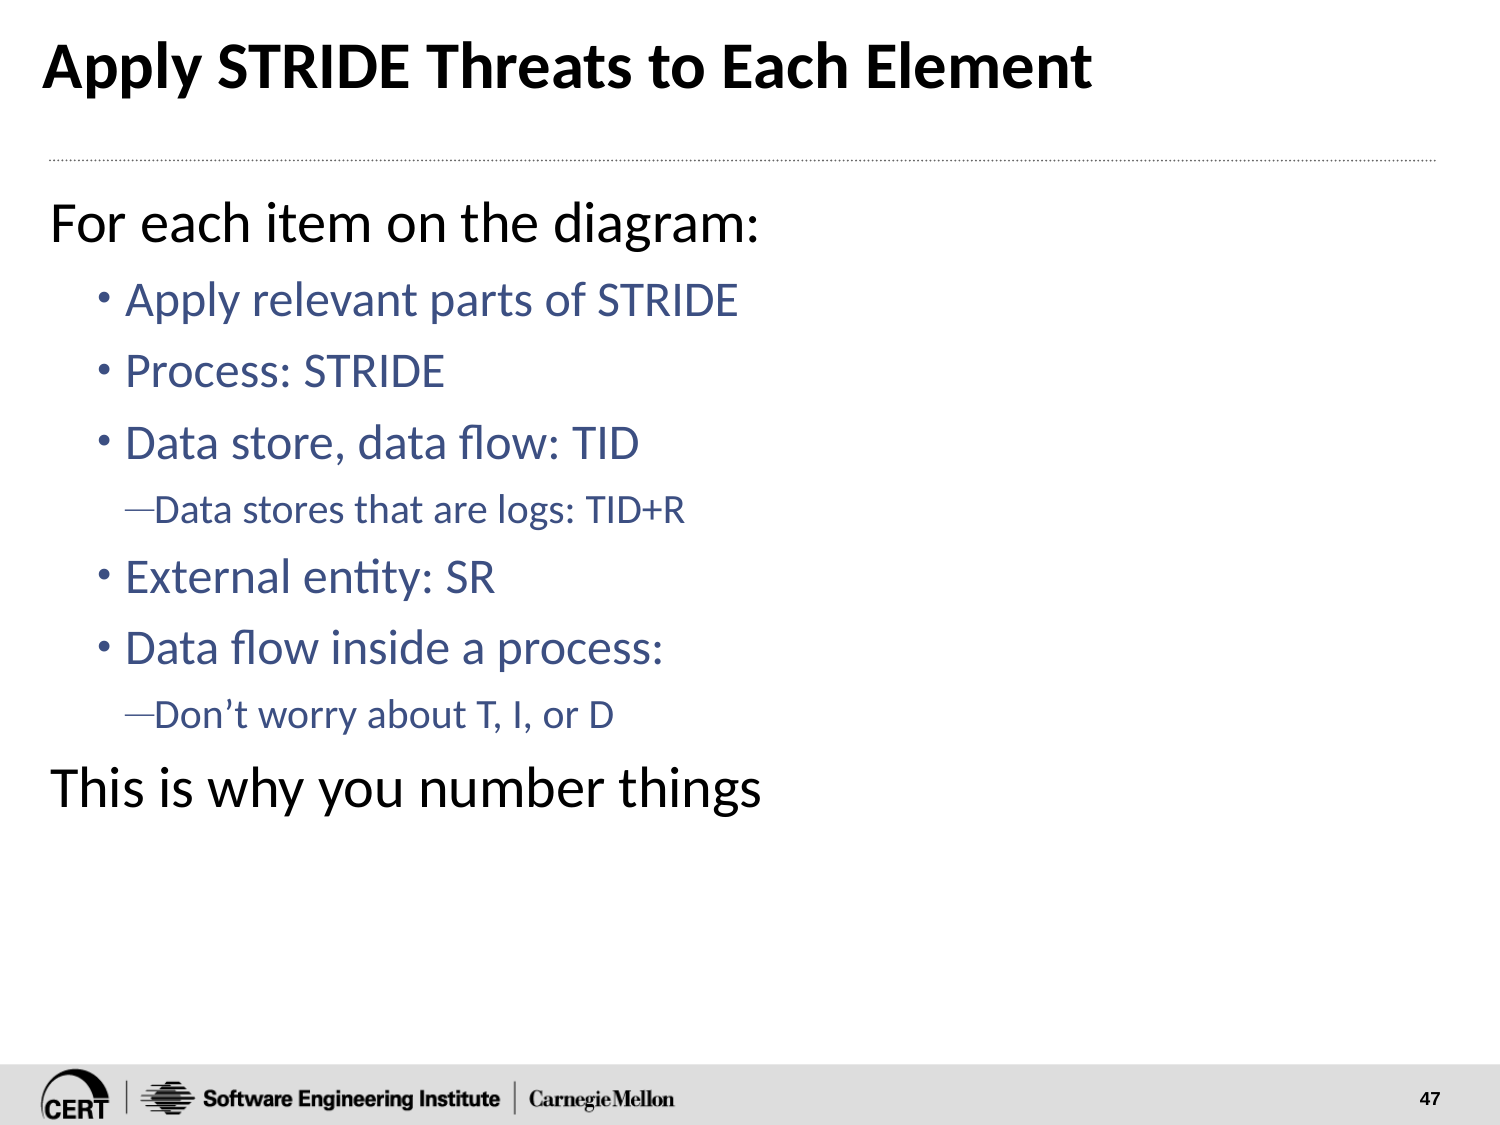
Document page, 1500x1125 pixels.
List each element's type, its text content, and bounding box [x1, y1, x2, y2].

picture [24, 1065, 688, 1125]
title Apply STRIDE Threats to Each Element [42, 37, 1434, 155]
list For each item on the diagram: Apply relevant parts of STRIDE Process: STRIDE Data store, data flow: TID Data stores that are logs: TID+R External entity: SR Data flow inside a process: Don’t worry about T, I, or D This is why you number things [49, 187, 1438, 1001]
